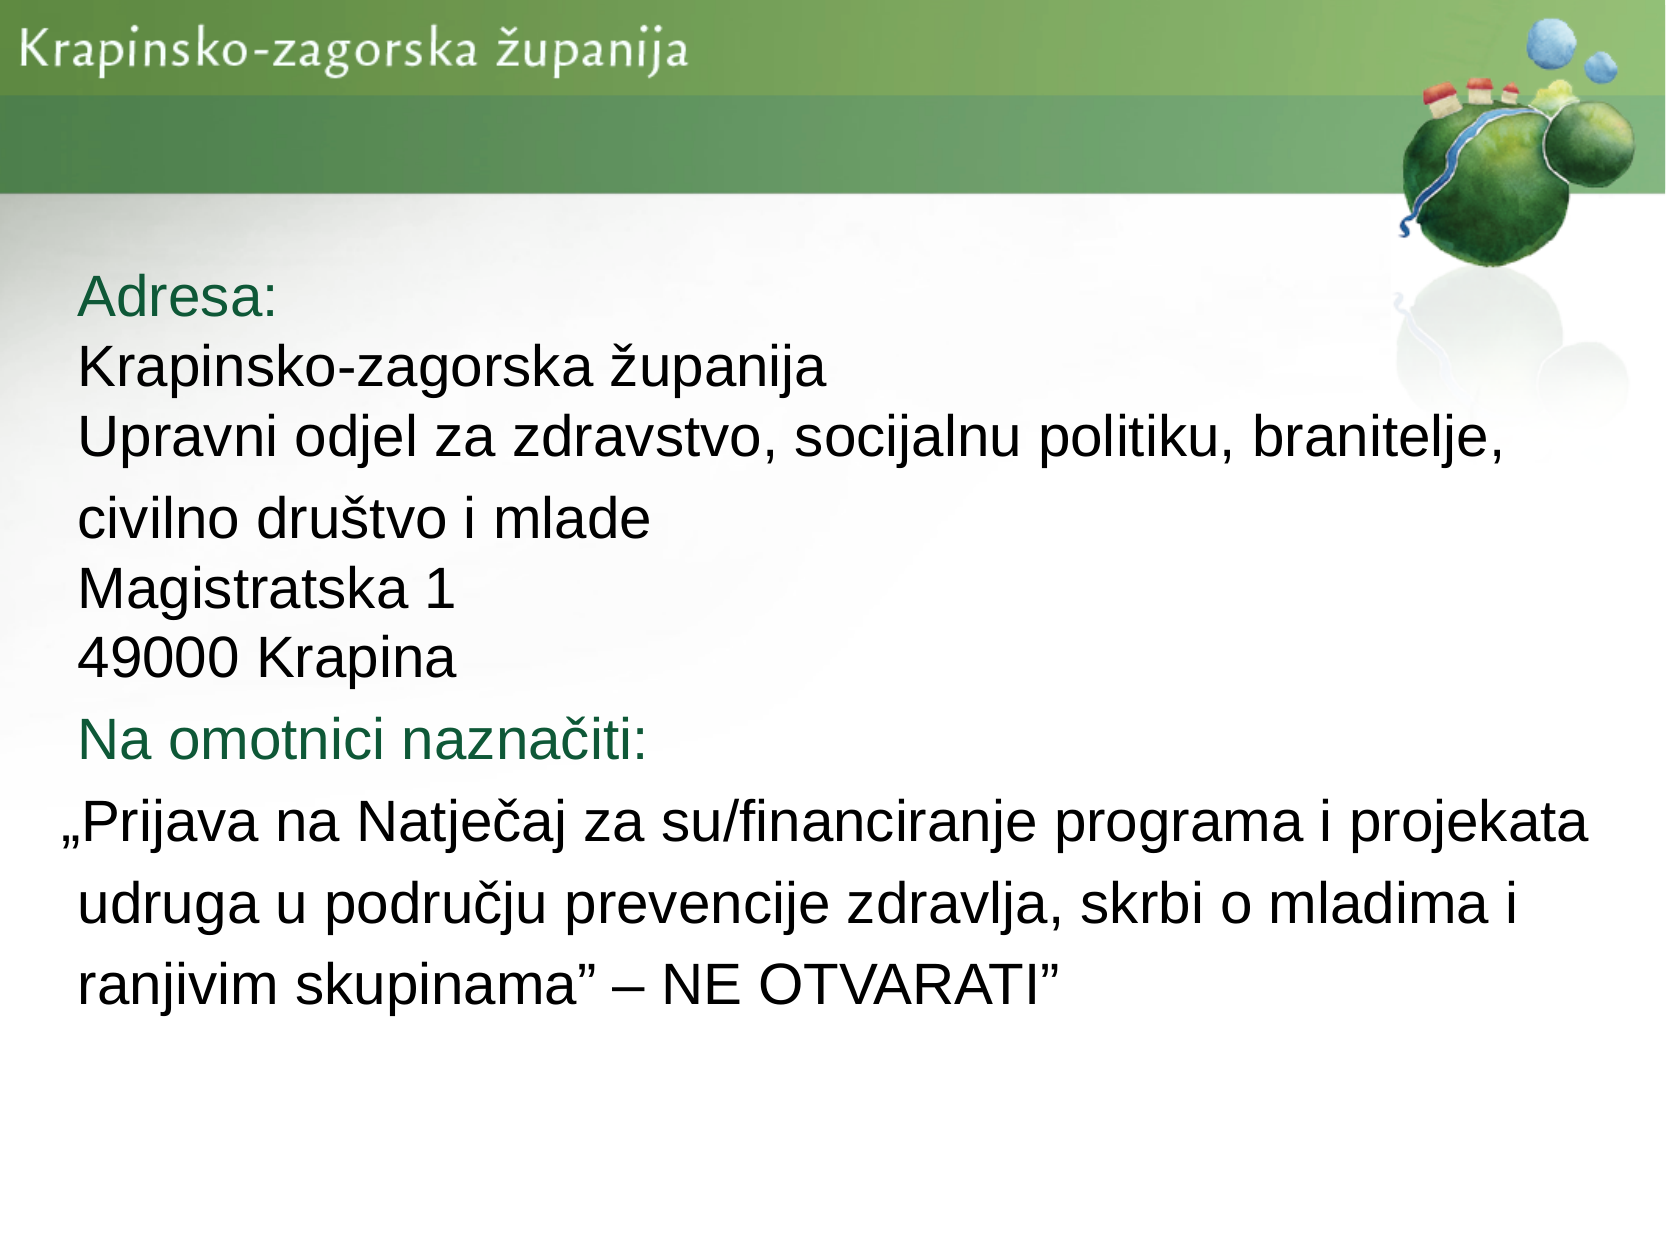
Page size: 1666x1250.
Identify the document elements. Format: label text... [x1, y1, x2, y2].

picture [0, 0, 1666, 1250]
list Adresa: Krapinsko-zagorska županija Upravni odjel za zdravstvo, socijalnu politiku, branitelje, civilno društvo i mlade Magistratska 1 49000 Krapina Na omotnici naznačiti: „Prijava na Natječaj za su/financiranje programa i projekata udruga u području prevencije zdravlja, skrbi o mladima i ranjivim skupinama” – NE OTVARATI” [28, 249, 1632, 1220]
